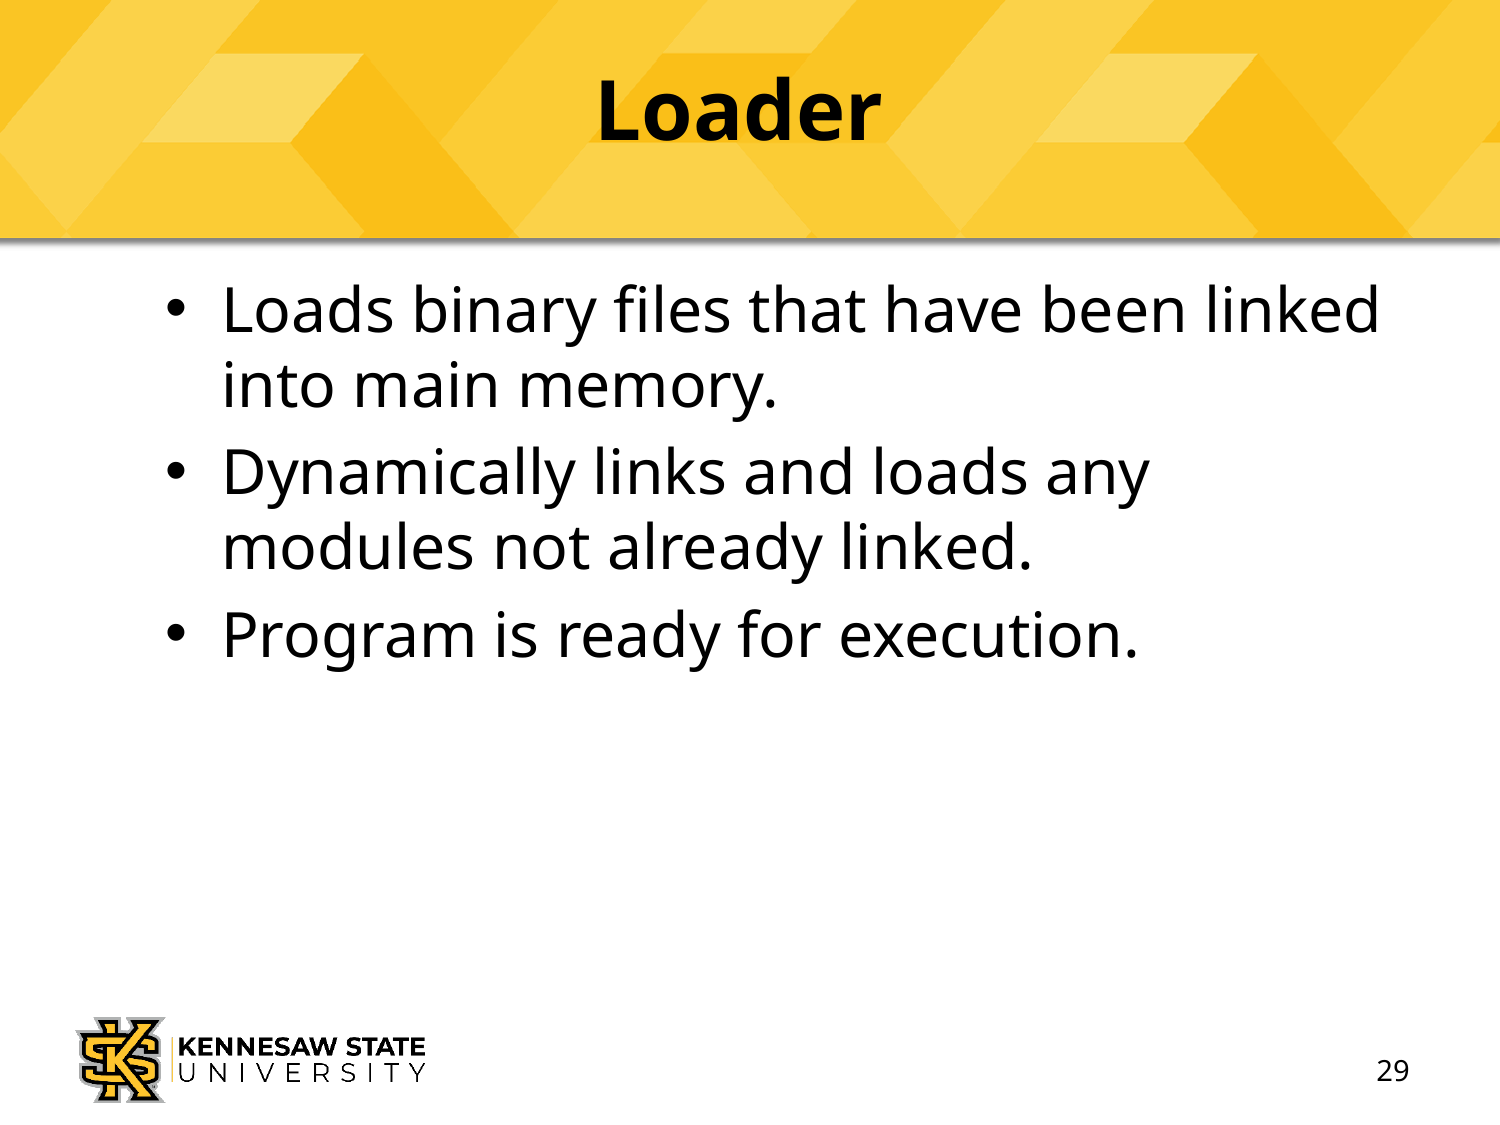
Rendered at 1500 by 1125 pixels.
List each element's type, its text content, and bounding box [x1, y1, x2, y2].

slide_number 29 [1074, 1042, 1425, 1103]
list Loads binary files that have been linked into main memory. Dynamically links and loads any modules not already linked. Program is ready for execution. [150, 262, 1438, 938]
picture [0, 0, 1500, 251]
title Loader [75, 50, 1425, 233]
picture [75, 1017, 425, 1103]
